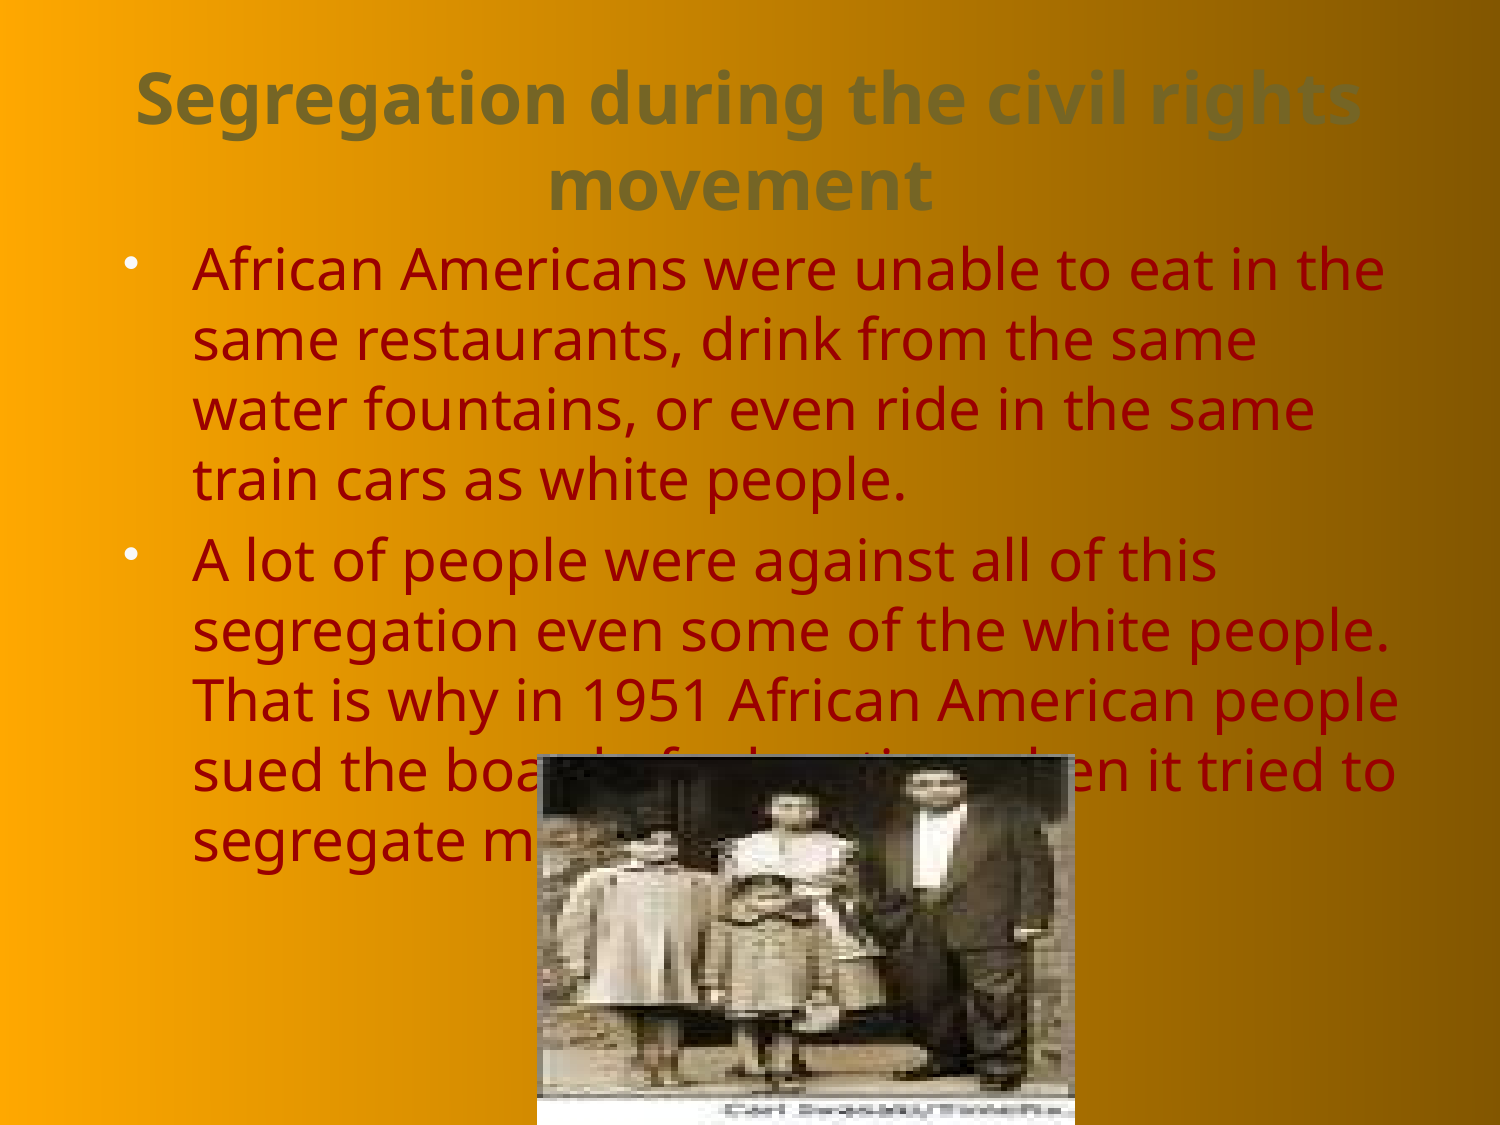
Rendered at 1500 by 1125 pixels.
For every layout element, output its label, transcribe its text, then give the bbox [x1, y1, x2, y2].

picture [537, 754, 1076, 1125]
list African Americans were unable to eat in the same restaurants, drink from the same water fountains, or even ride in the same train cars as white people. A lot of people were against all of this segregation even some of the white people. That is why in 1951 African American people sued the board of education when it tried to segregate middle schools. [87, 224, 1438, 998]
title Segregation during the civil rights movement [75, 45, 1425, 233]
